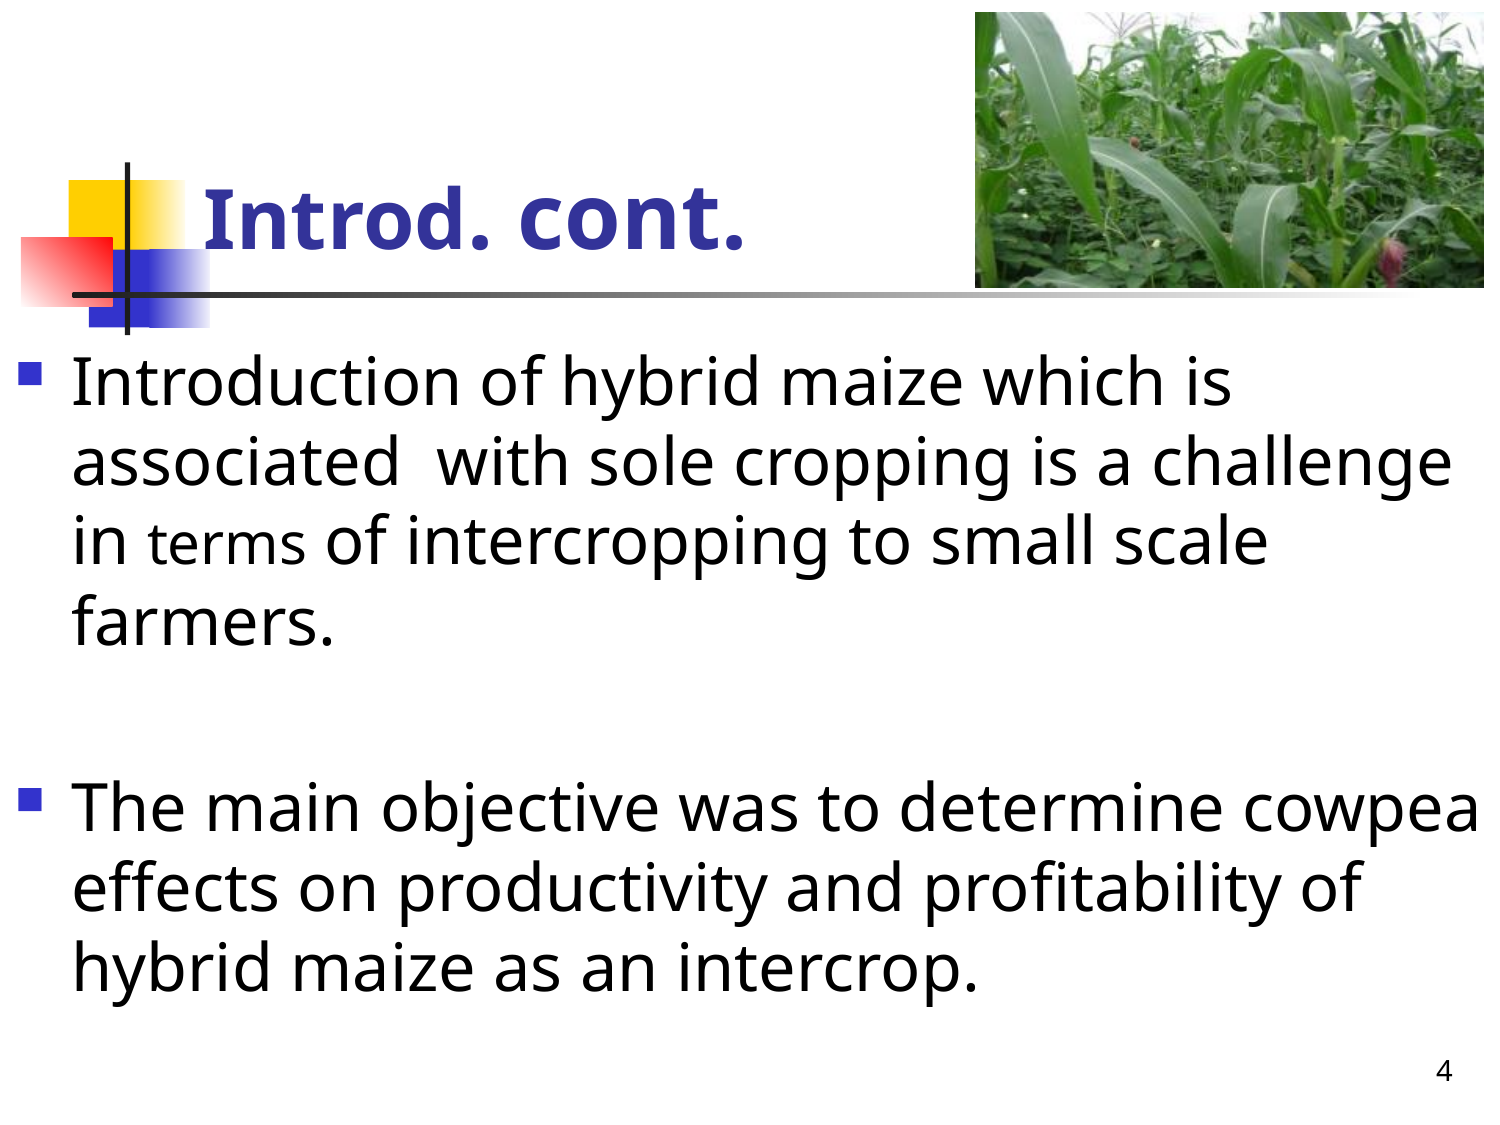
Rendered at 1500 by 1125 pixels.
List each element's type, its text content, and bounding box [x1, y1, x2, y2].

list Introduction of hybrid maize which is associated with sole cropping is a challenge in terms of intercropping to small scale farmers. The main objective was to determine cowpea effects on productivity and profitability of hybrid maize as an intercrop. [0, 331, 1500, 1125]
title Introd. cont. [188, 35, 969, 275]
picture [974, 11, 1484, 288]
slide_number 4 [1155, 1024, 1468, 1100]
